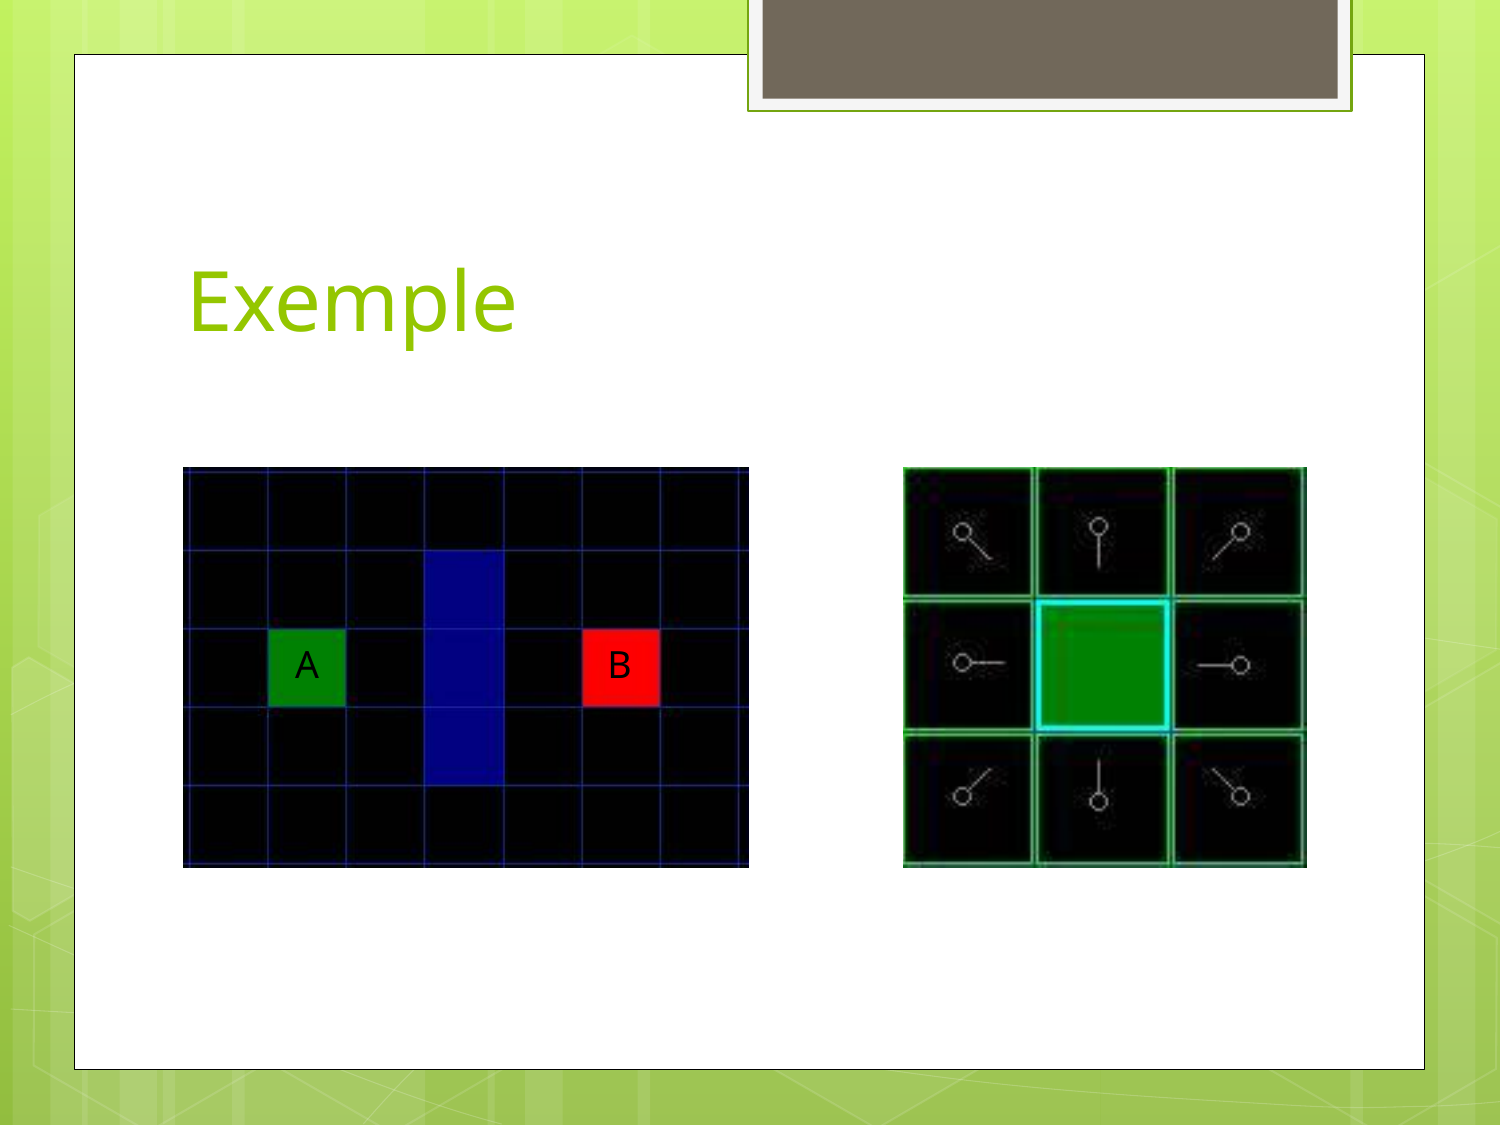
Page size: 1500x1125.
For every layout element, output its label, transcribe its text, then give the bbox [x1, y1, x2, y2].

picture [903, 467, 1307, 869]
title Exemple [171, 168, 1324, 357]
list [182, 467, 749, 869]
